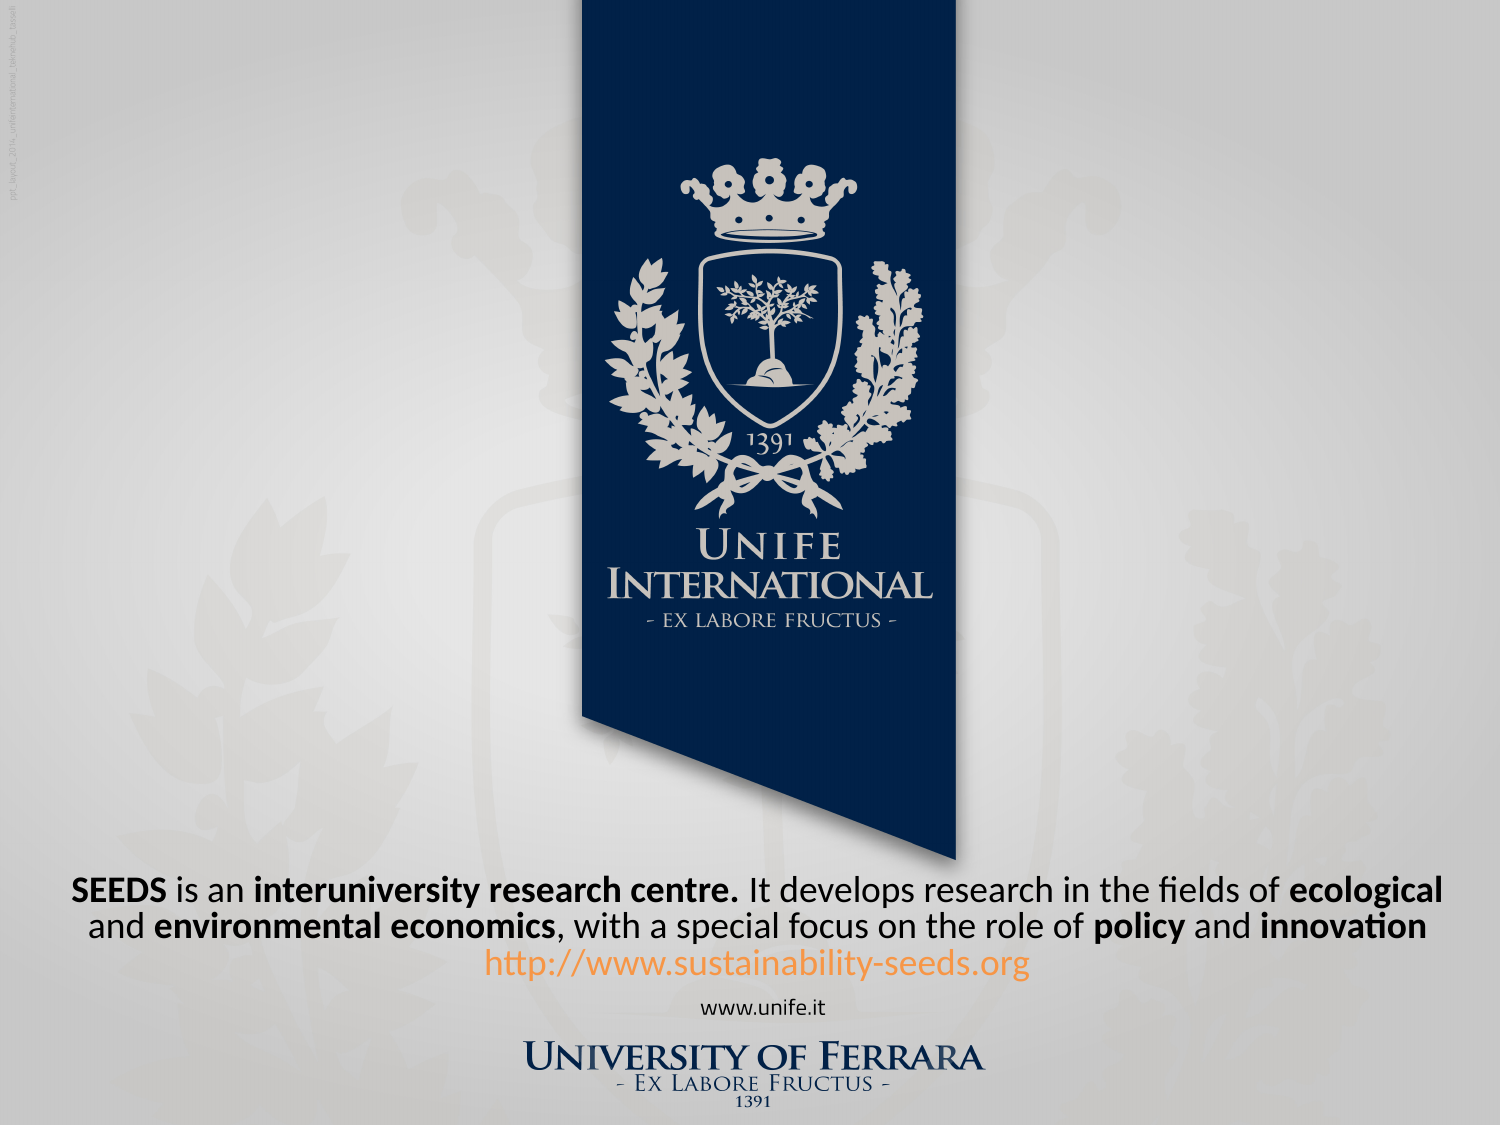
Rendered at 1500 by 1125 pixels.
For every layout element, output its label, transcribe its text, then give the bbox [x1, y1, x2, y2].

picture [0, 0, 1500, 1125]
text_box SEEDS is an interuniversity research centre. It develops research in the fields of ecological and environmental economics, with a special focus on the role of policy and innovation http://www.sustainability-seeds.org [45, 866, 1470, 990]
